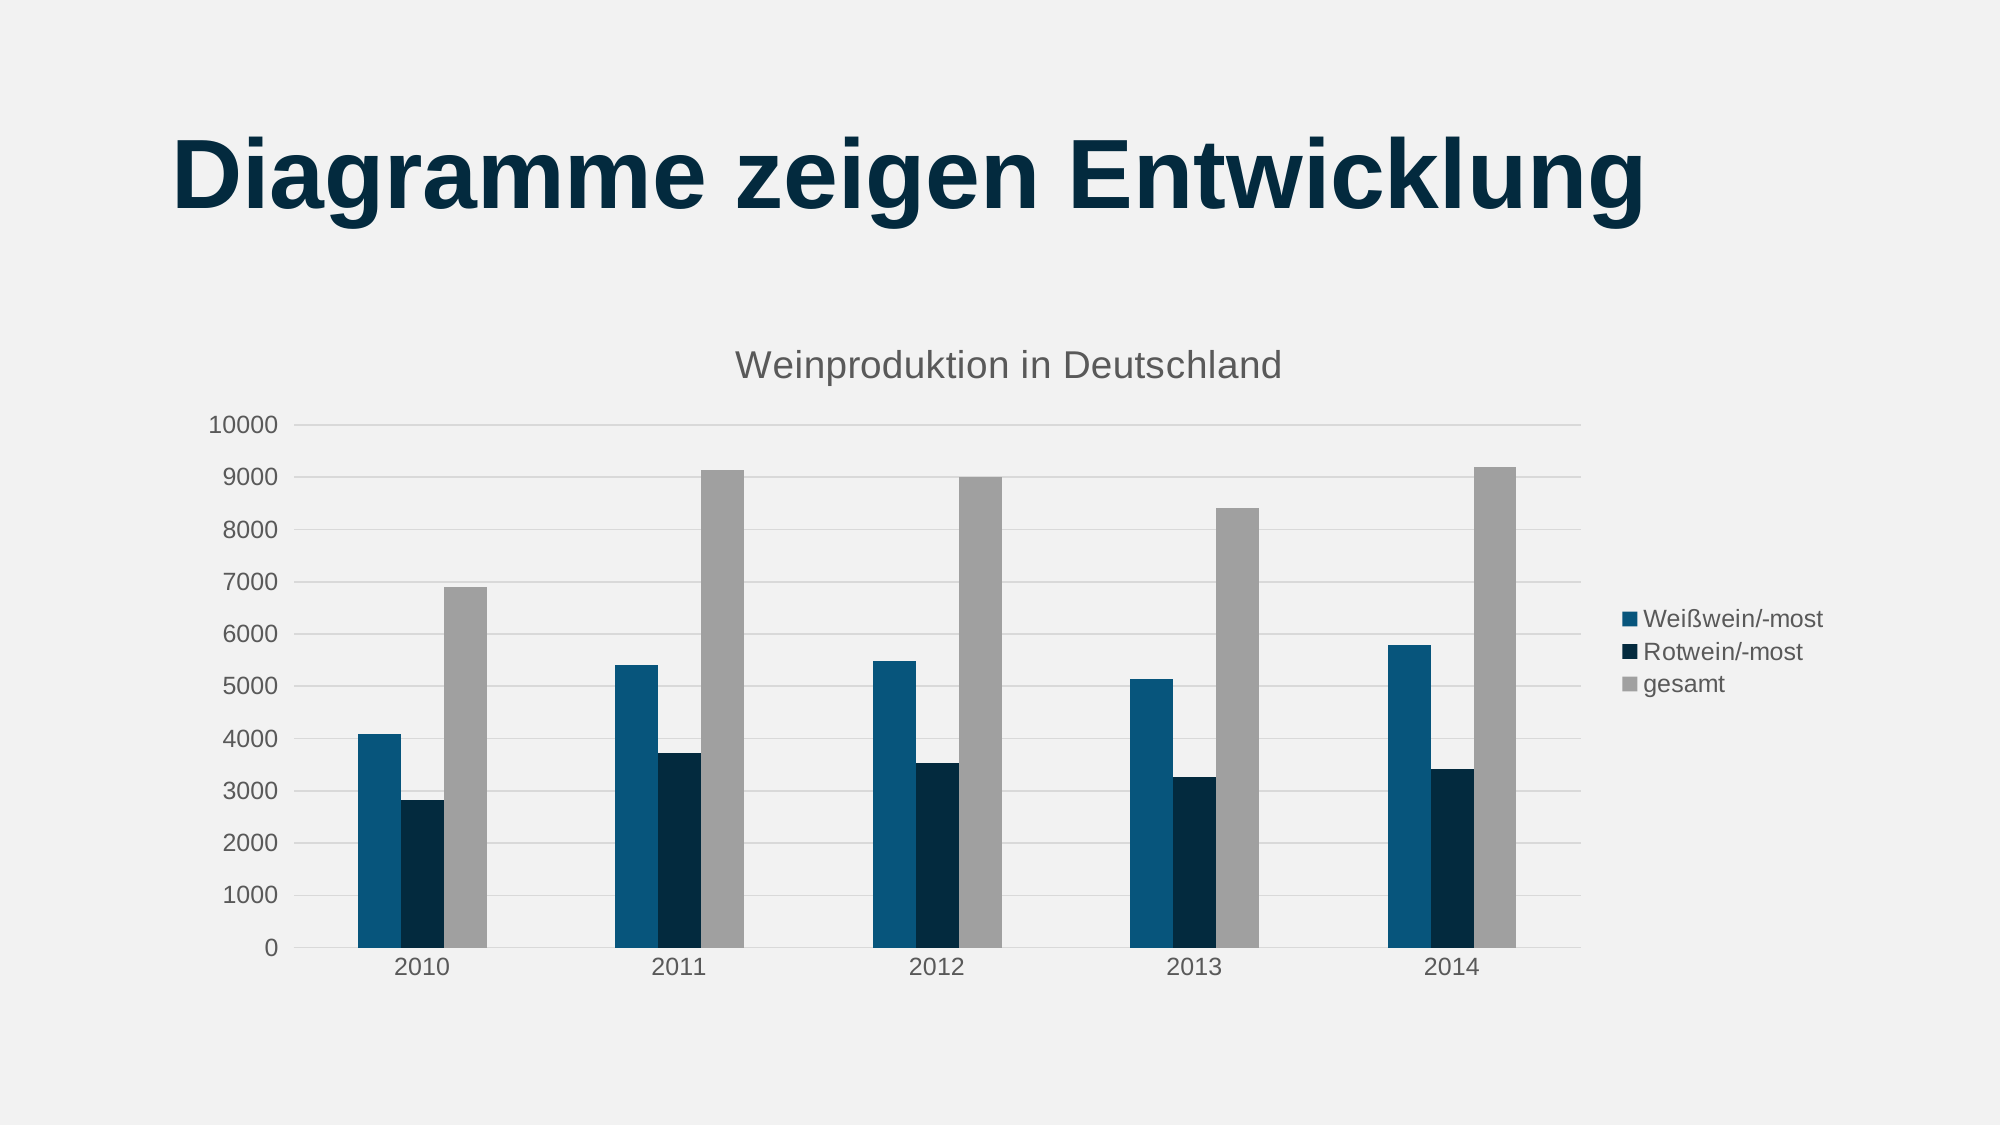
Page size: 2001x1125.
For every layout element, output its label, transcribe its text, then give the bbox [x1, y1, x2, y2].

chart [174, 309, 1844, 994]
title Diagramme zeigen Entwicklung [156, 103, 1844, 233]
